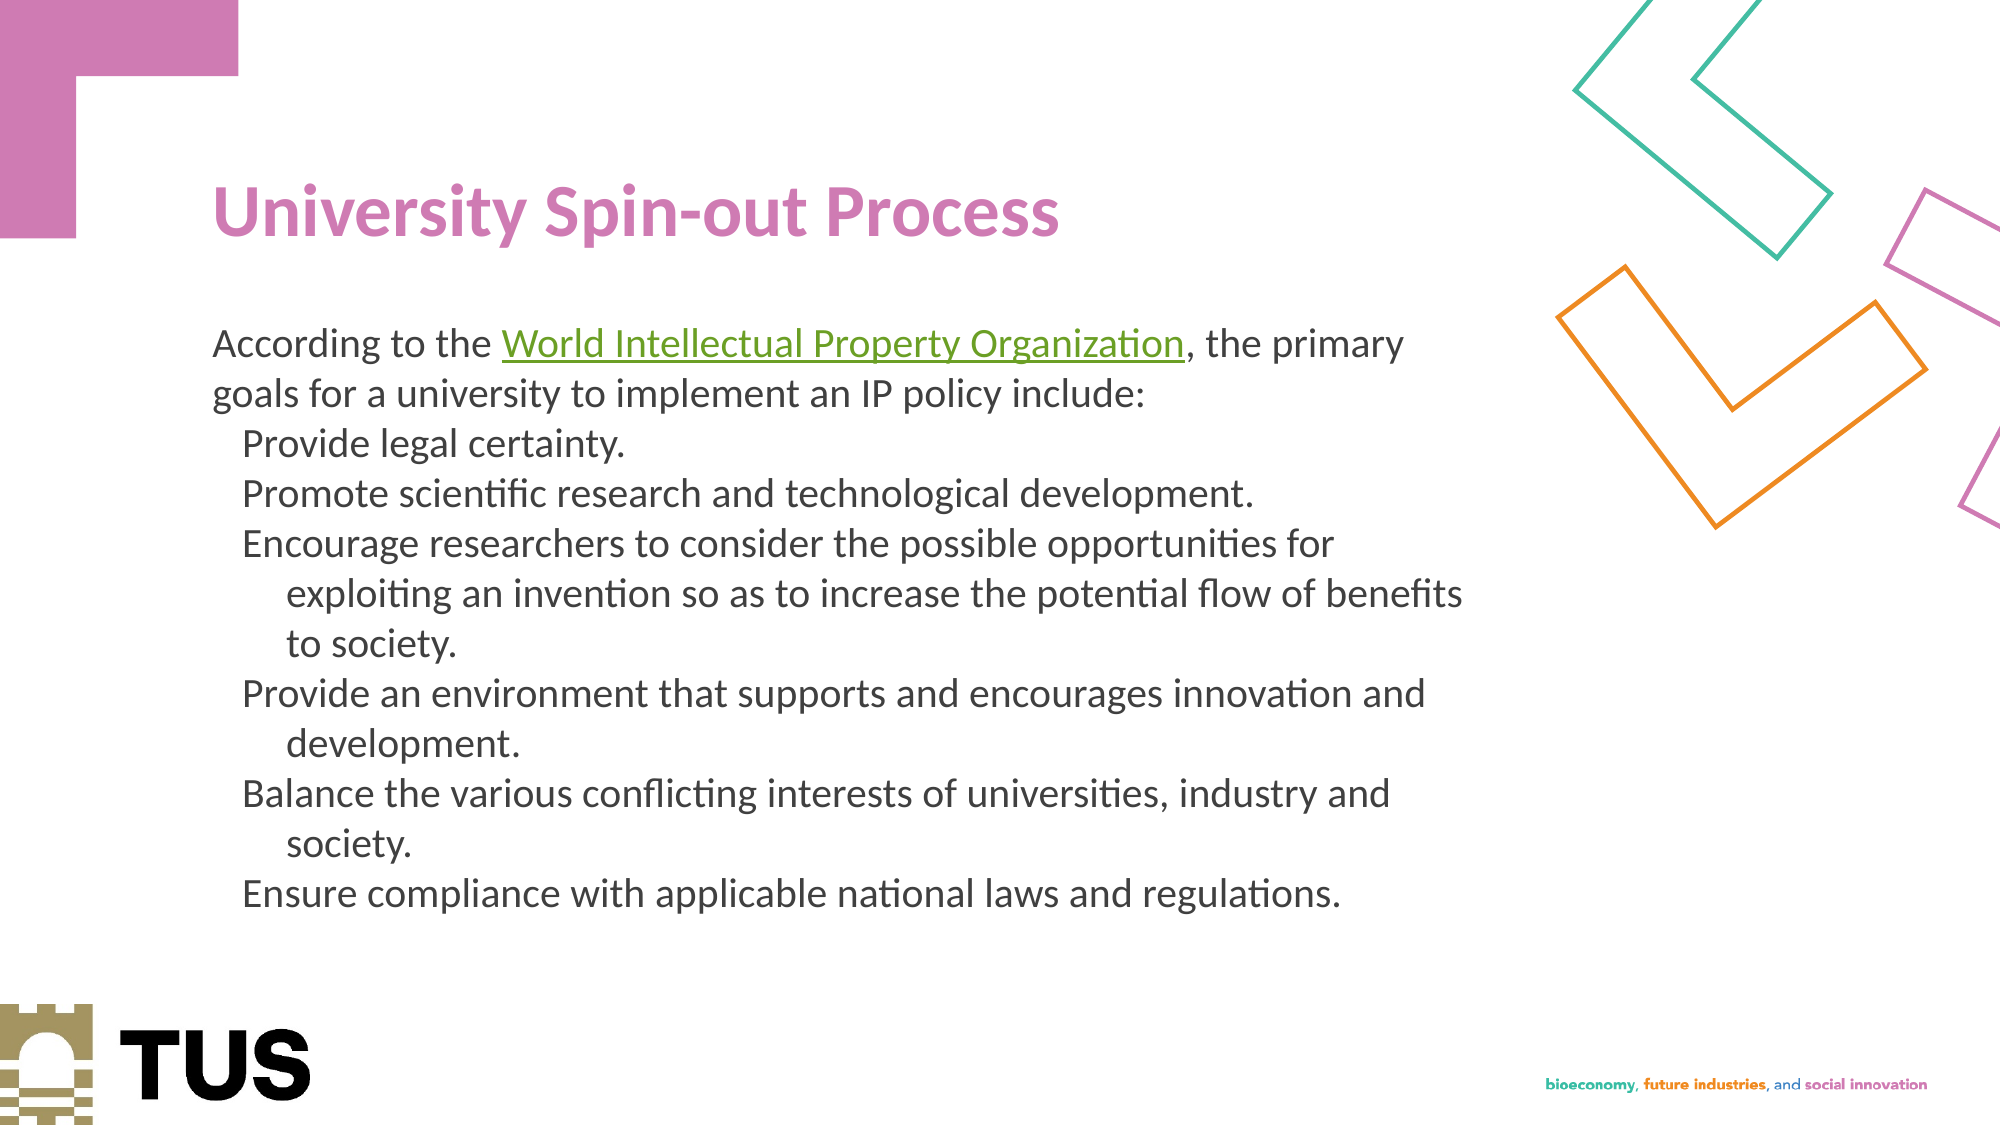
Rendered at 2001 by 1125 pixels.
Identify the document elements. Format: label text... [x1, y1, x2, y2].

list University Spin-out Process [197, 154, 1610, 287]
picture [0, 1004, 310, 1125]
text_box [1610, 0, 2000, 499]
list According to the World Intellectual Property Organization, the primary goals for a university to implement an IP policy include: Provide legal certainty. Promote scientific research and technological development. Encourage researchers to consider the possible opportunities for exploiting an invention so as to increase the potential flow of benefits to society. Provide an environment that supports and encourages innovation and development. Balance the various conflicting interests of universities, industry and society. Ensure compliance with applicable national laws and regulations. [197, 308, 1508, 1037]
picture [1538, 1066, 1929, 1101]
